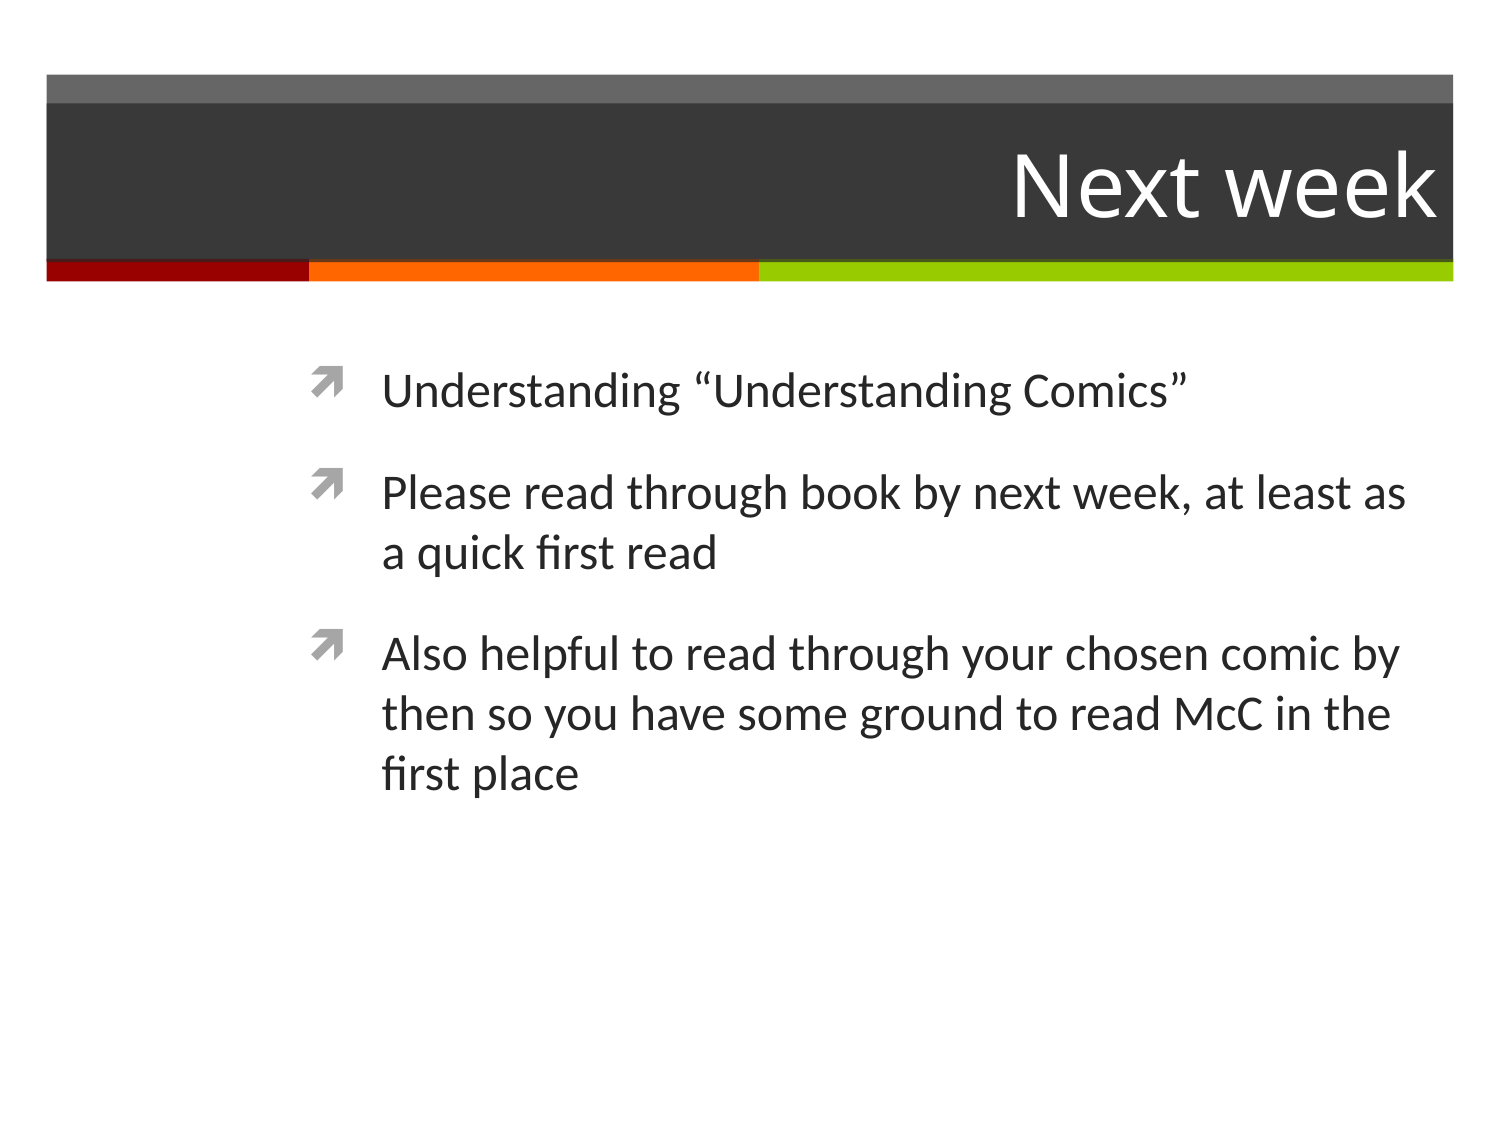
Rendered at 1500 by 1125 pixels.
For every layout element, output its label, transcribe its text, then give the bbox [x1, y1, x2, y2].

list Understanding “Understanding Comics” Please read through book by next week, at least as a quick first read Also helpful to read through your chosen comic by then so you have some ground to read McC in the first place [292, 350, 1454, 1005]
title Next week [46, 103, 1454, 263]
